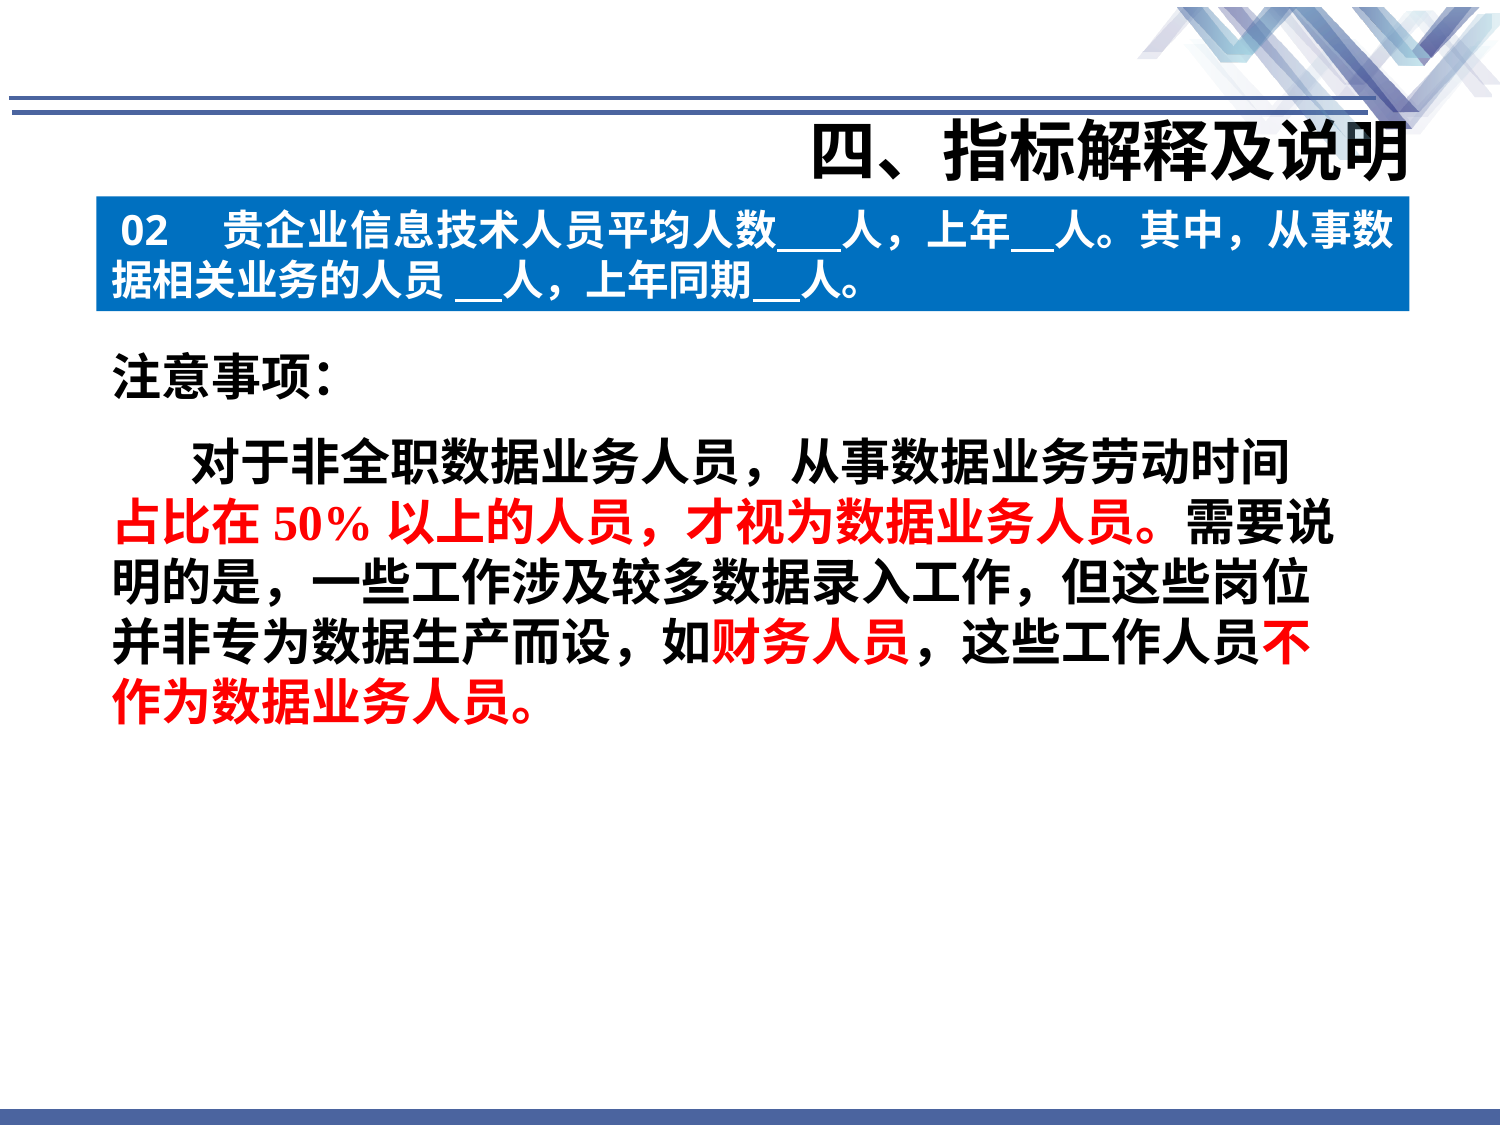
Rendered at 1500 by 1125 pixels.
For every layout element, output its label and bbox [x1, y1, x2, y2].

text_box [0, 7, 1500, 1125]
